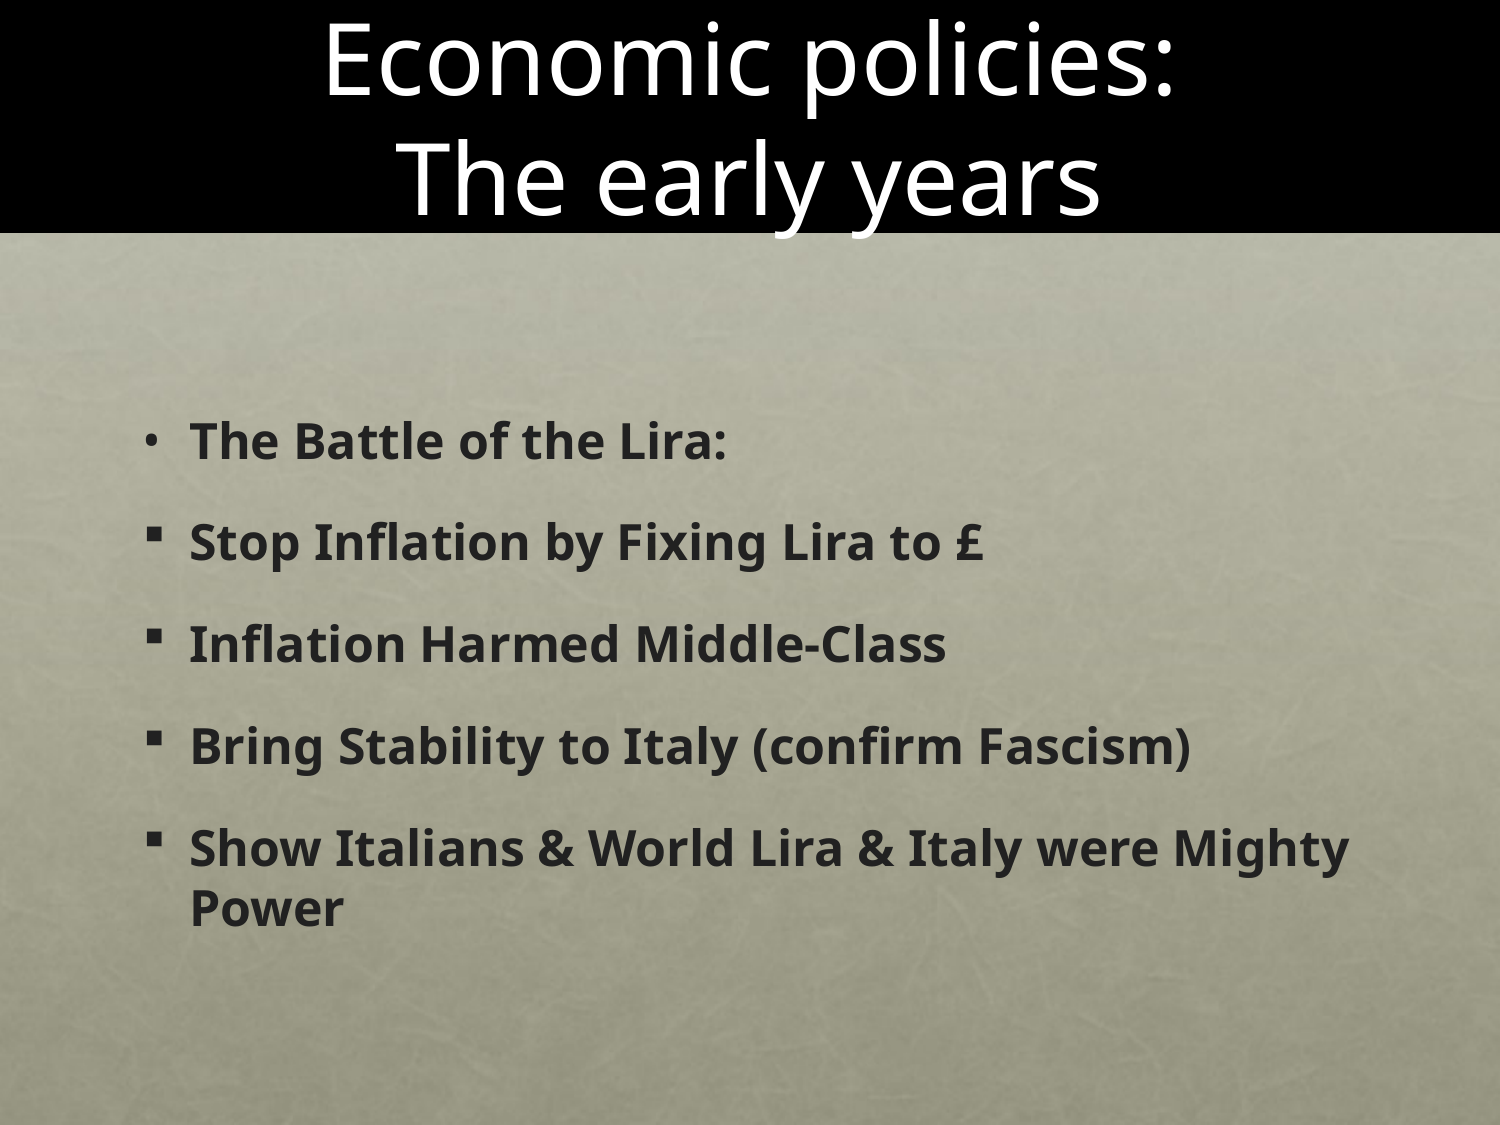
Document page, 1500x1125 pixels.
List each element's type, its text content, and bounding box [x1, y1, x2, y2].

list The Battle of the Lira: Stop Inflation by Fixing Lira to £ Inflation Harmed Middle-Class Bring Stability to Italy (confirm Fascism) Show Italians & World Lira & Italy were Mighty Power [127, 299, 1372, 1005]
picture [0, 214, 1500, 1125]
title Economic policies: The early years [127, 10, 1372, 221]
